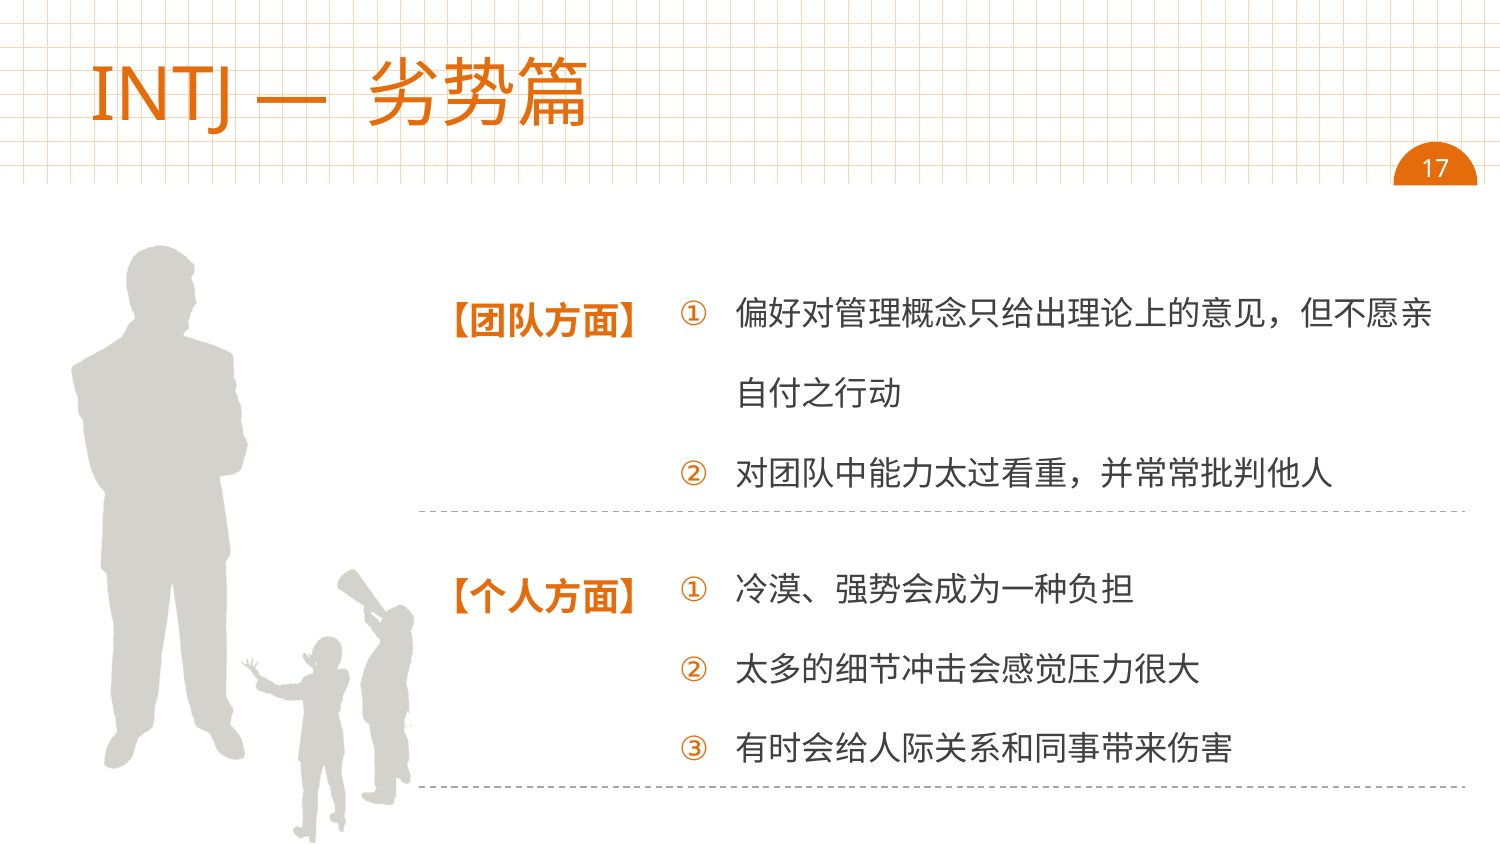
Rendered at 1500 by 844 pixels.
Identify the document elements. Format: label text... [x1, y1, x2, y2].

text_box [415, 244, 1459, 503]
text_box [415, 520, 1421, 779]
title INTJ — 劣势篇 [75, 20, 1425, 161]
slide_number 17 [1388, 152, 1483, 186]
picture [68, 243, 420, 843]
